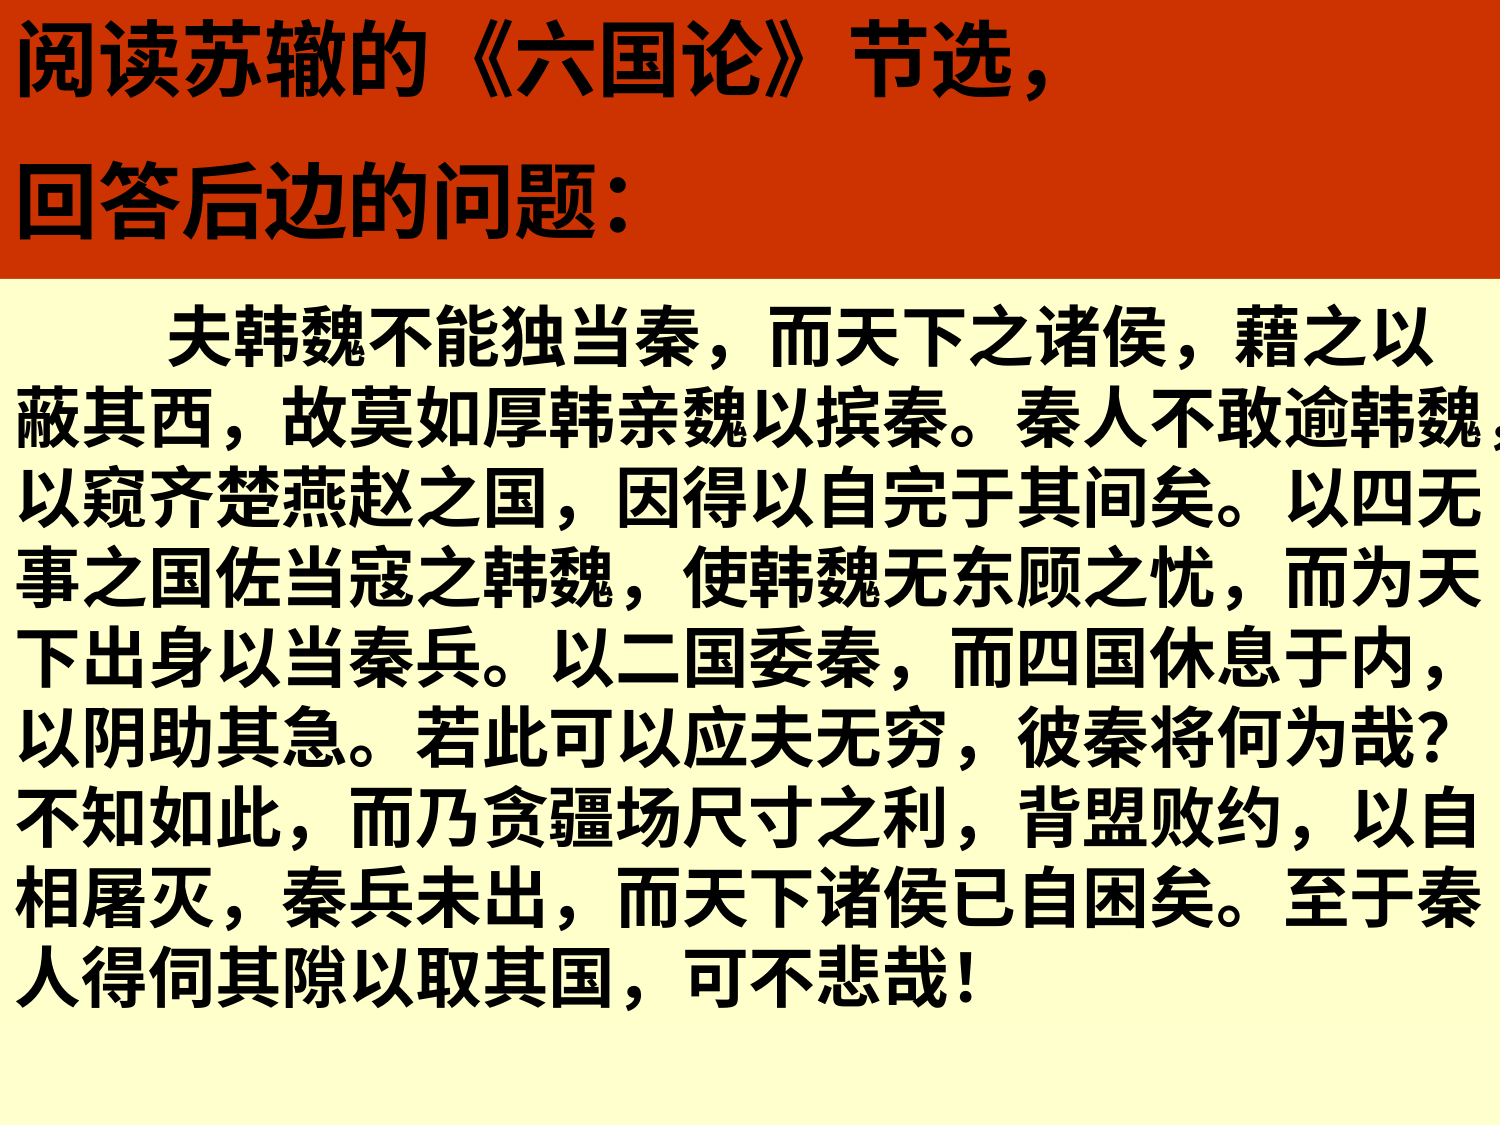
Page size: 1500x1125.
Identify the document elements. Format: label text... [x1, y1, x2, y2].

text_box 夫韩魏不能独当秦，而天下之诸侯，藉之以蔽其西，故莫如厚韩亲魏以摈秦。秦人不敢逾韩魏，以窥齐楚燕赵之国，因得以自完于其间矣。以四无事之国佐当寇之韩魏，使韩魏无东顾之忧，而为天下出身以当秦兵。以二国委秦，而四国休息于内，以阴助其急。若此可以应夫无穷，彼秦将何为哉？不知如此，而乃贪疆场尺寸之利，背盟败约，以自相屠灭，秦兵未出，而天下诸侯已自困矣。至于秦人得伺其隙以取其国，可不悲哉！ [0, 278, 1500, 1024]
text_box 阅读苏辙的《六国论》节选， 回答后边的问题： [0, 0, 1500, 278]
